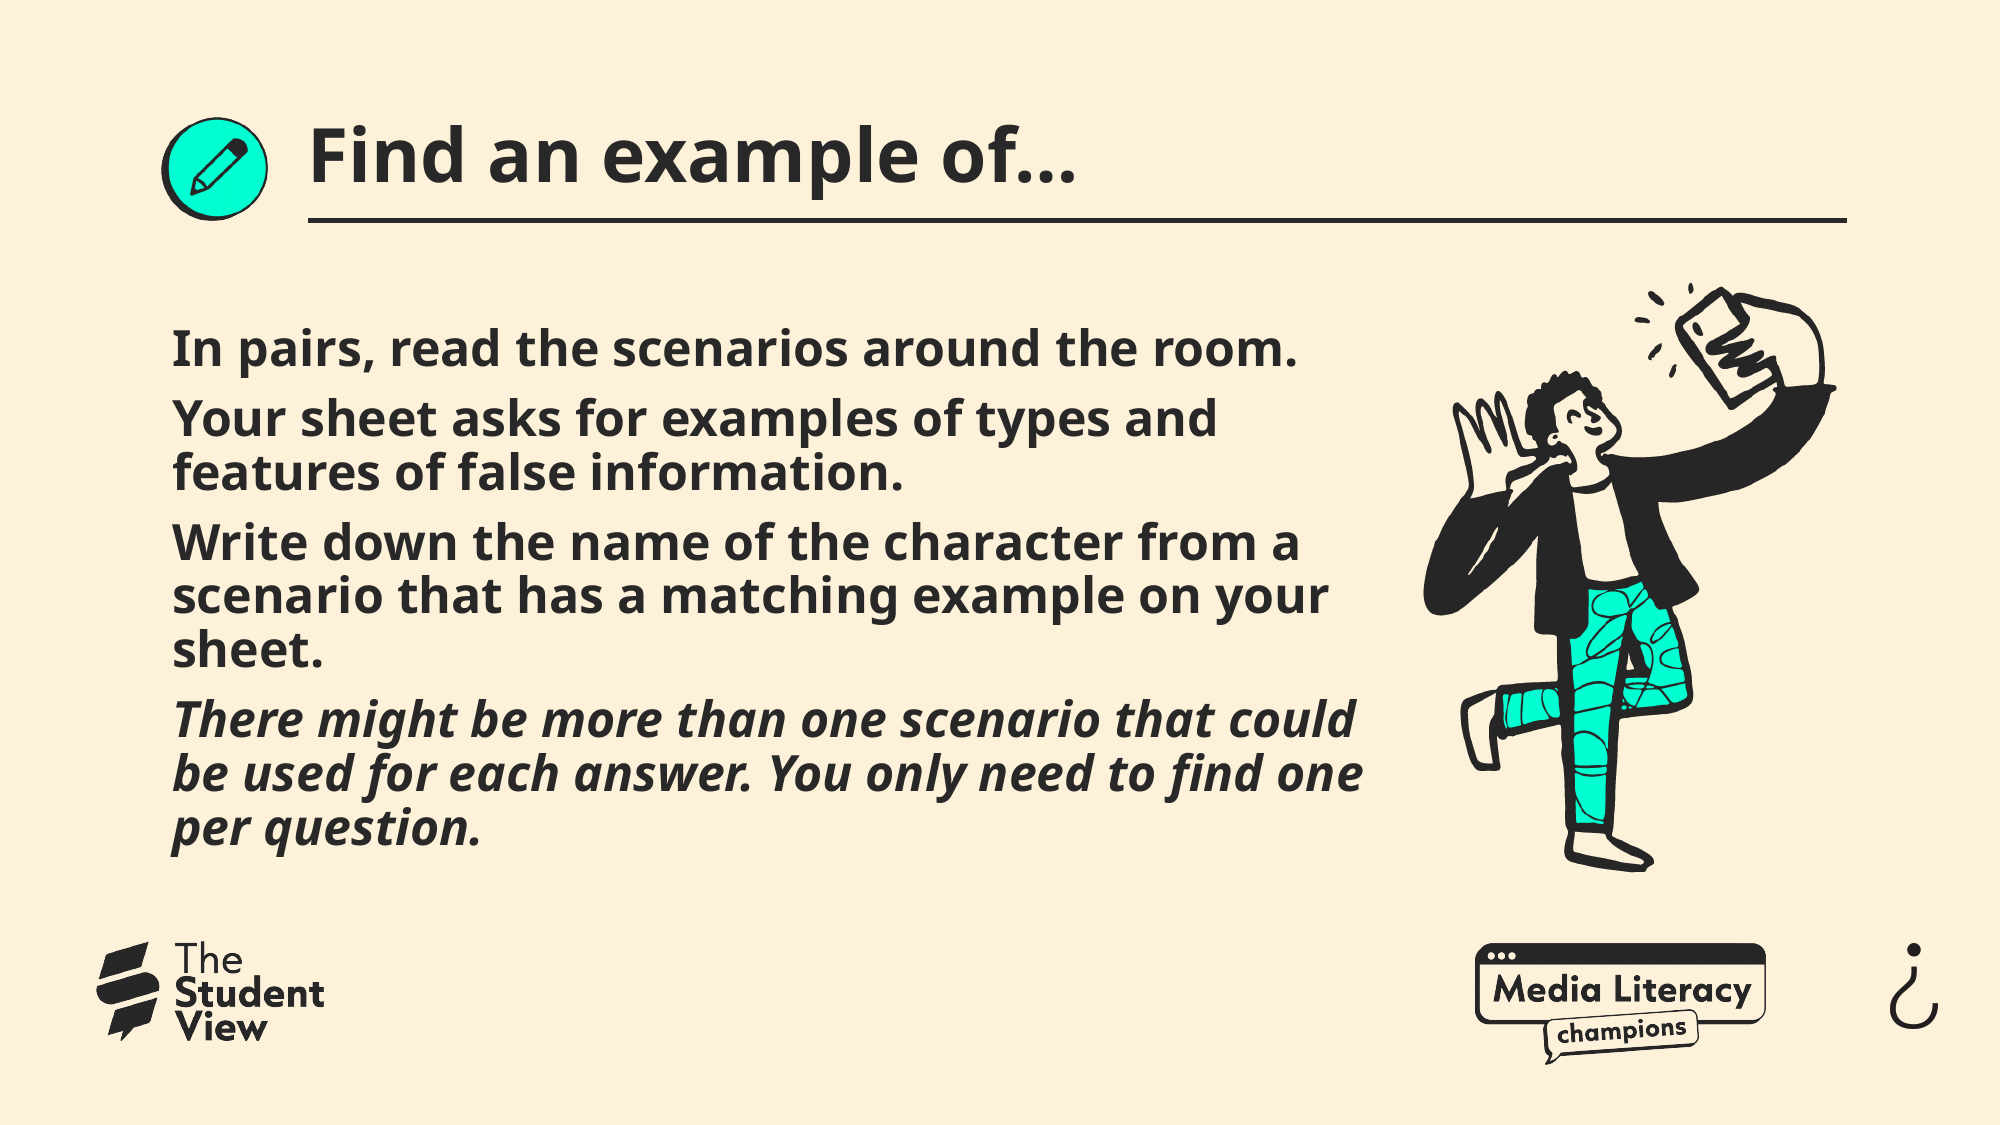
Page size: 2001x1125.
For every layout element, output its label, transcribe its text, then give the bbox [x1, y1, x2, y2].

picture [1475, 943, 1766, 1065]
picture [161, 116, 268, 222]
picture [1890, 943, 1938, 1029]
picture [1215, 266, 2000, 890]
picture [96, 941, 324, 1041]
text_box In pairs, read the scenarios around the room. Your sheet asks for examples of types and features of false information. Write down the name of the character from a scenario that has a matching example on your sheet. There might be more than one scenario that could be used for each answer. You only need to find one per question. [161, 318, 1388, 950]
title Find an example of… [296, 49, 1847, 267]
